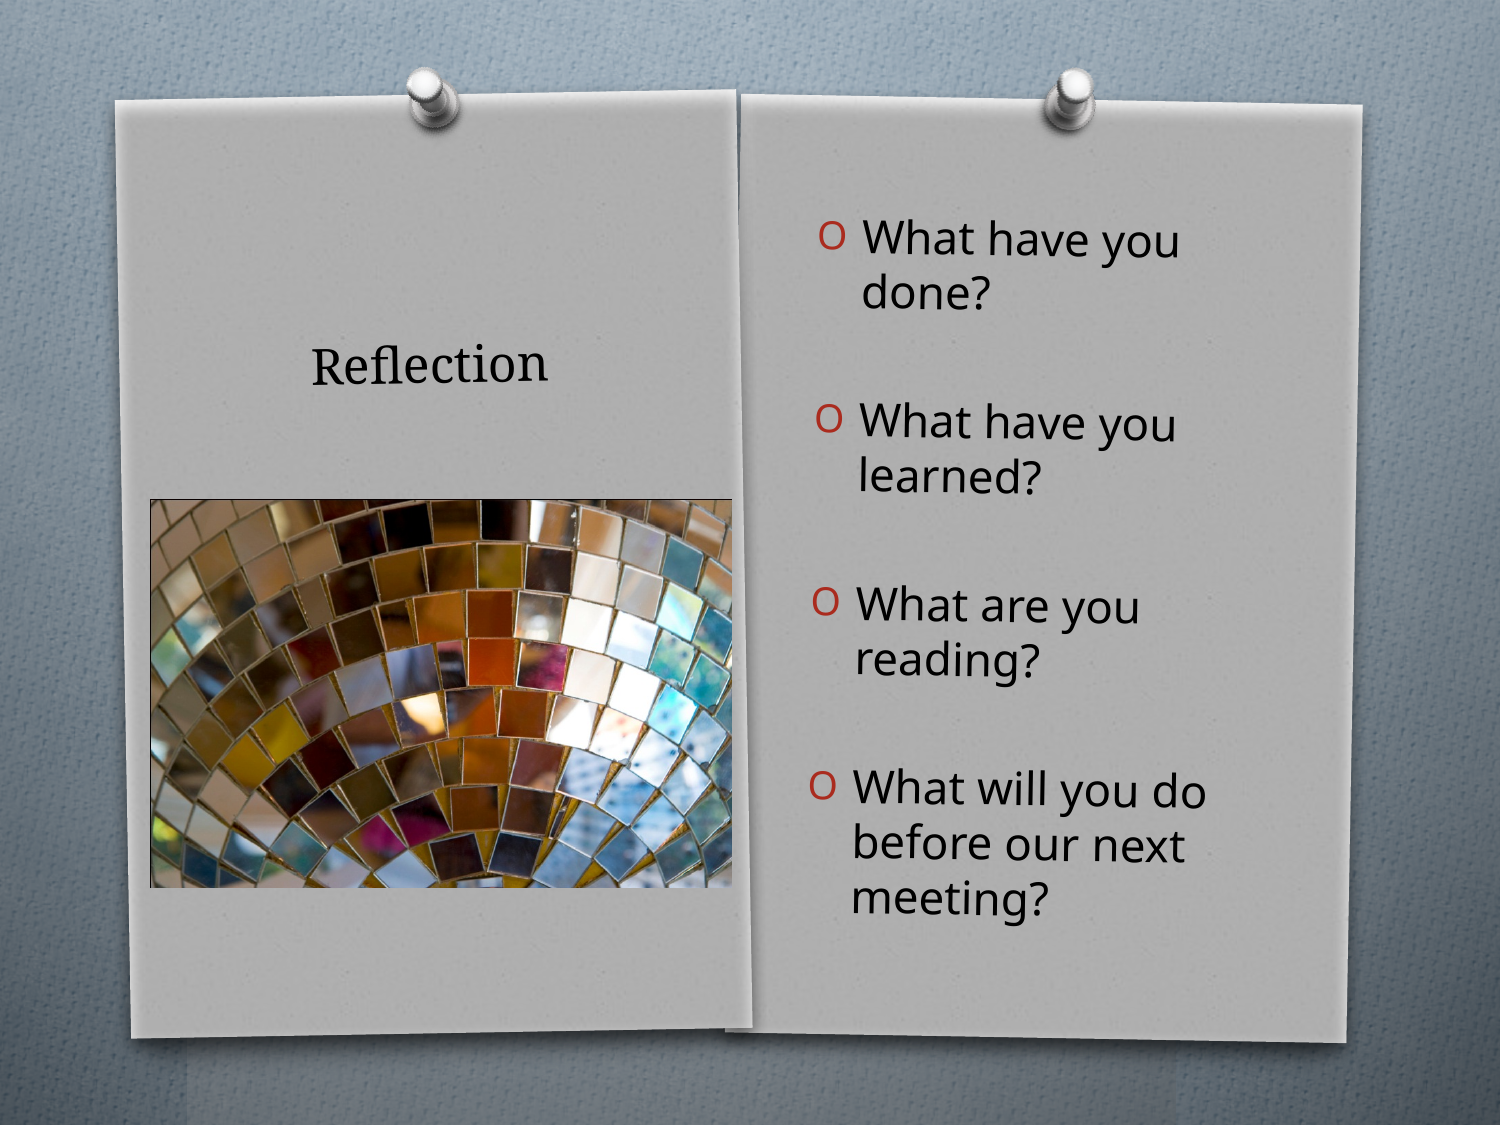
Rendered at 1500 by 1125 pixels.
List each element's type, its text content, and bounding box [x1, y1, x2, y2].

picture [1016, 41, 1138, 162]
list What have you done? What have you learned? What are you reading? What will you do before our next meeting? [789, 184, 1299, 952]
picture [375, 33, 497, 153]
title Reflection [174, 149, 682, 406]
picture [149, 499, 732, 888]
